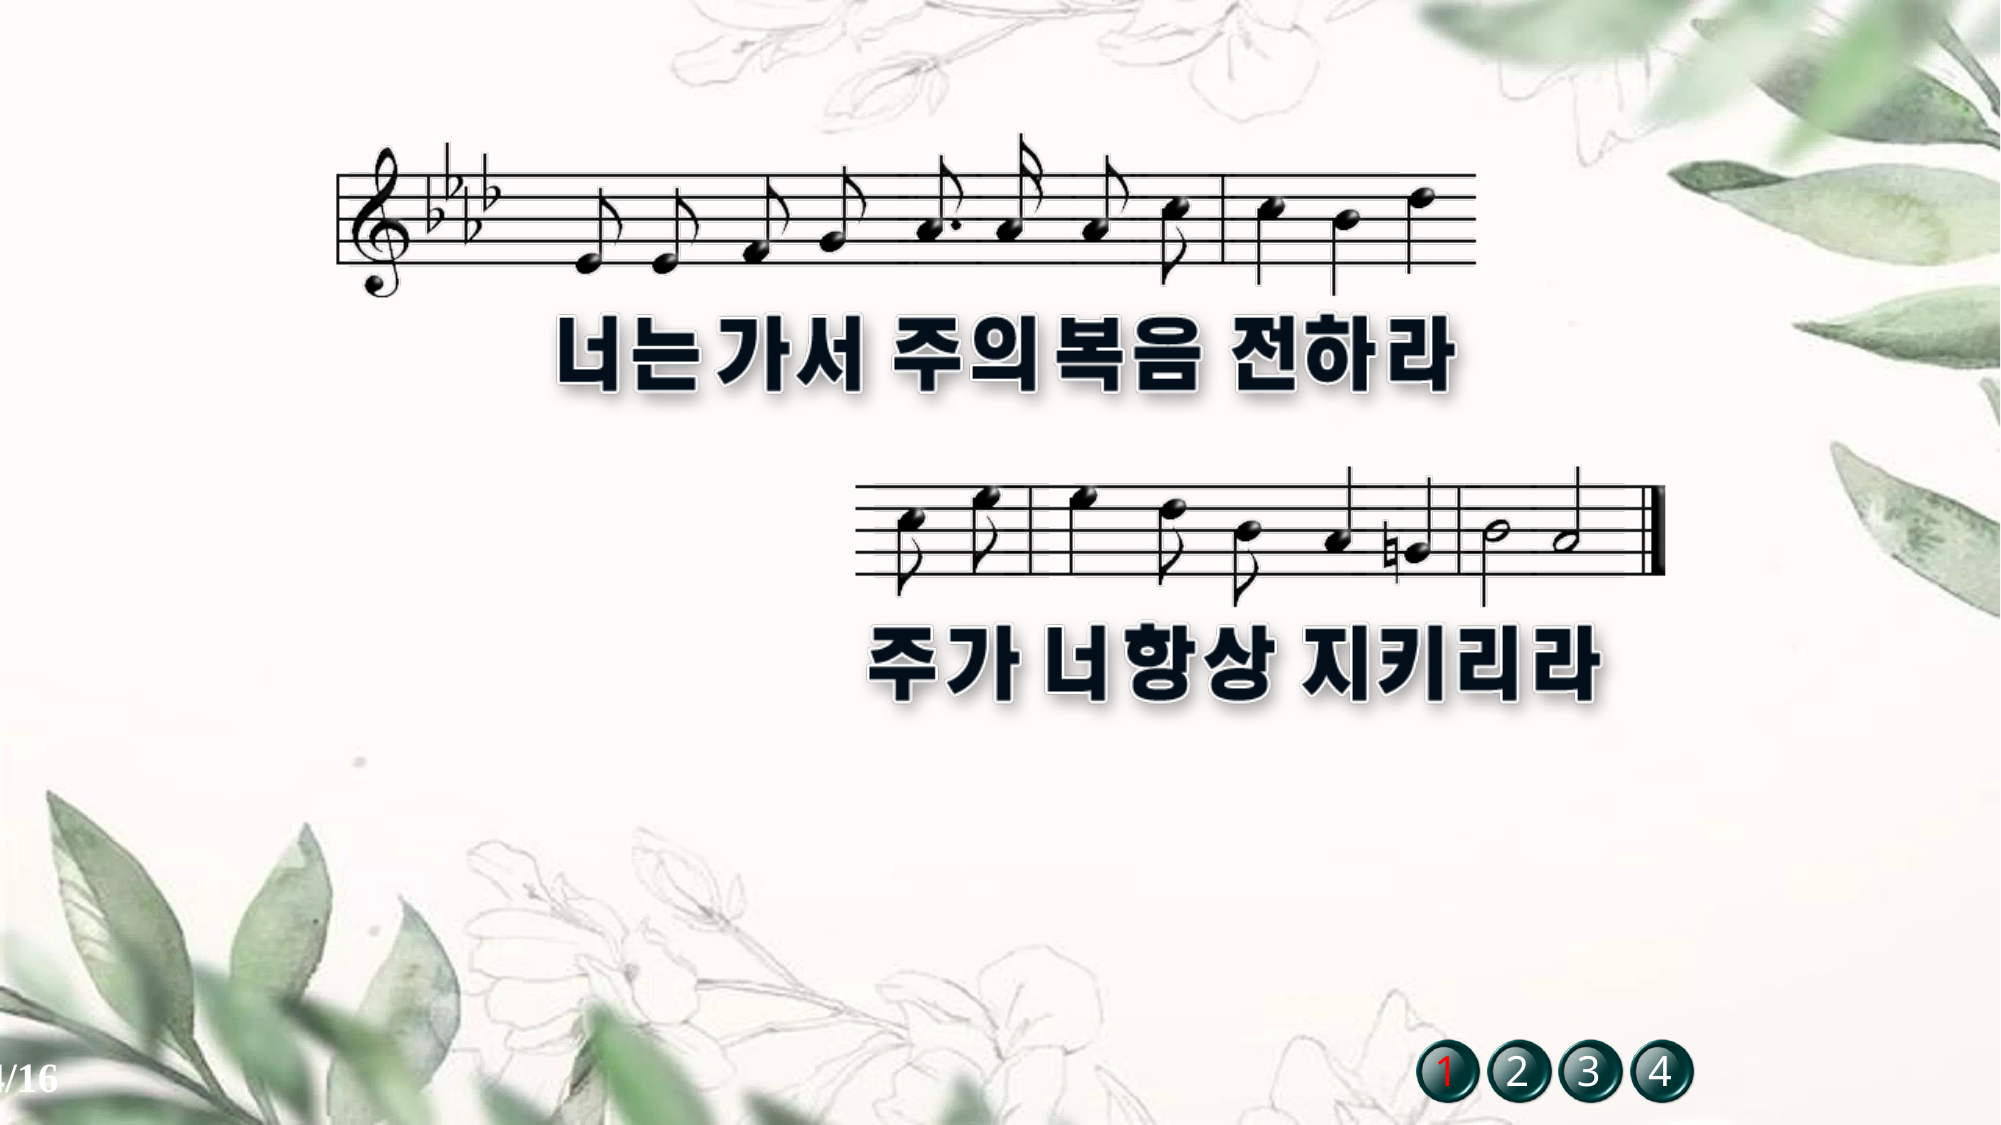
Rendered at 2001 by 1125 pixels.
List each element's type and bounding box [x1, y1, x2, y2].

text_box [1627, 1035, 1697, 1106]
text_box [1555, 1035, 1626, 1106]
text_box [1413, 1035, 1484, 1106]
picture [0, 0, 2001, 1125]
text_box [1484, 1035, 1555, 1106]
